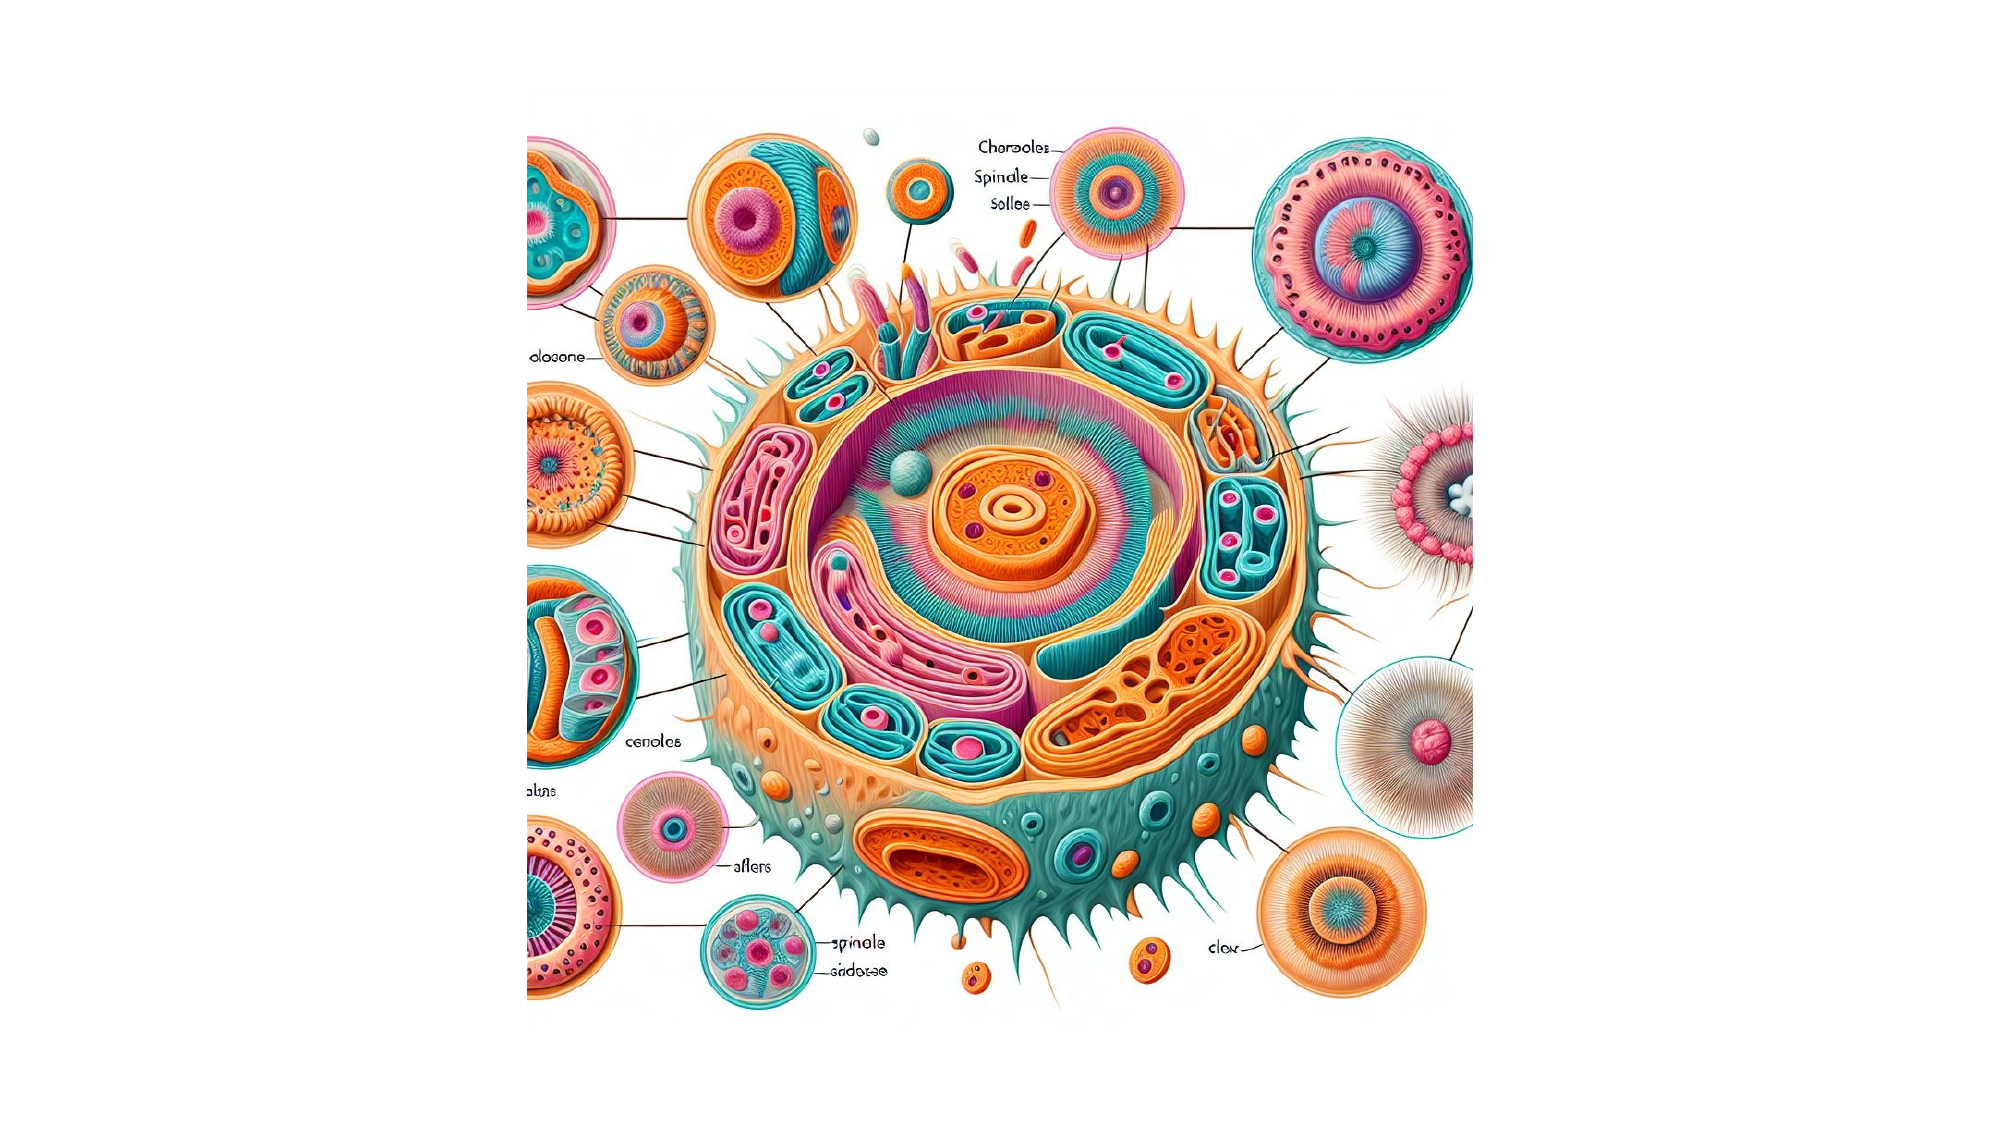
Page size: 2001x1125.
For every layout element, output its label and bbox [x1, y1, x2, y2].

picture [527, 89, 1473, 1036]
